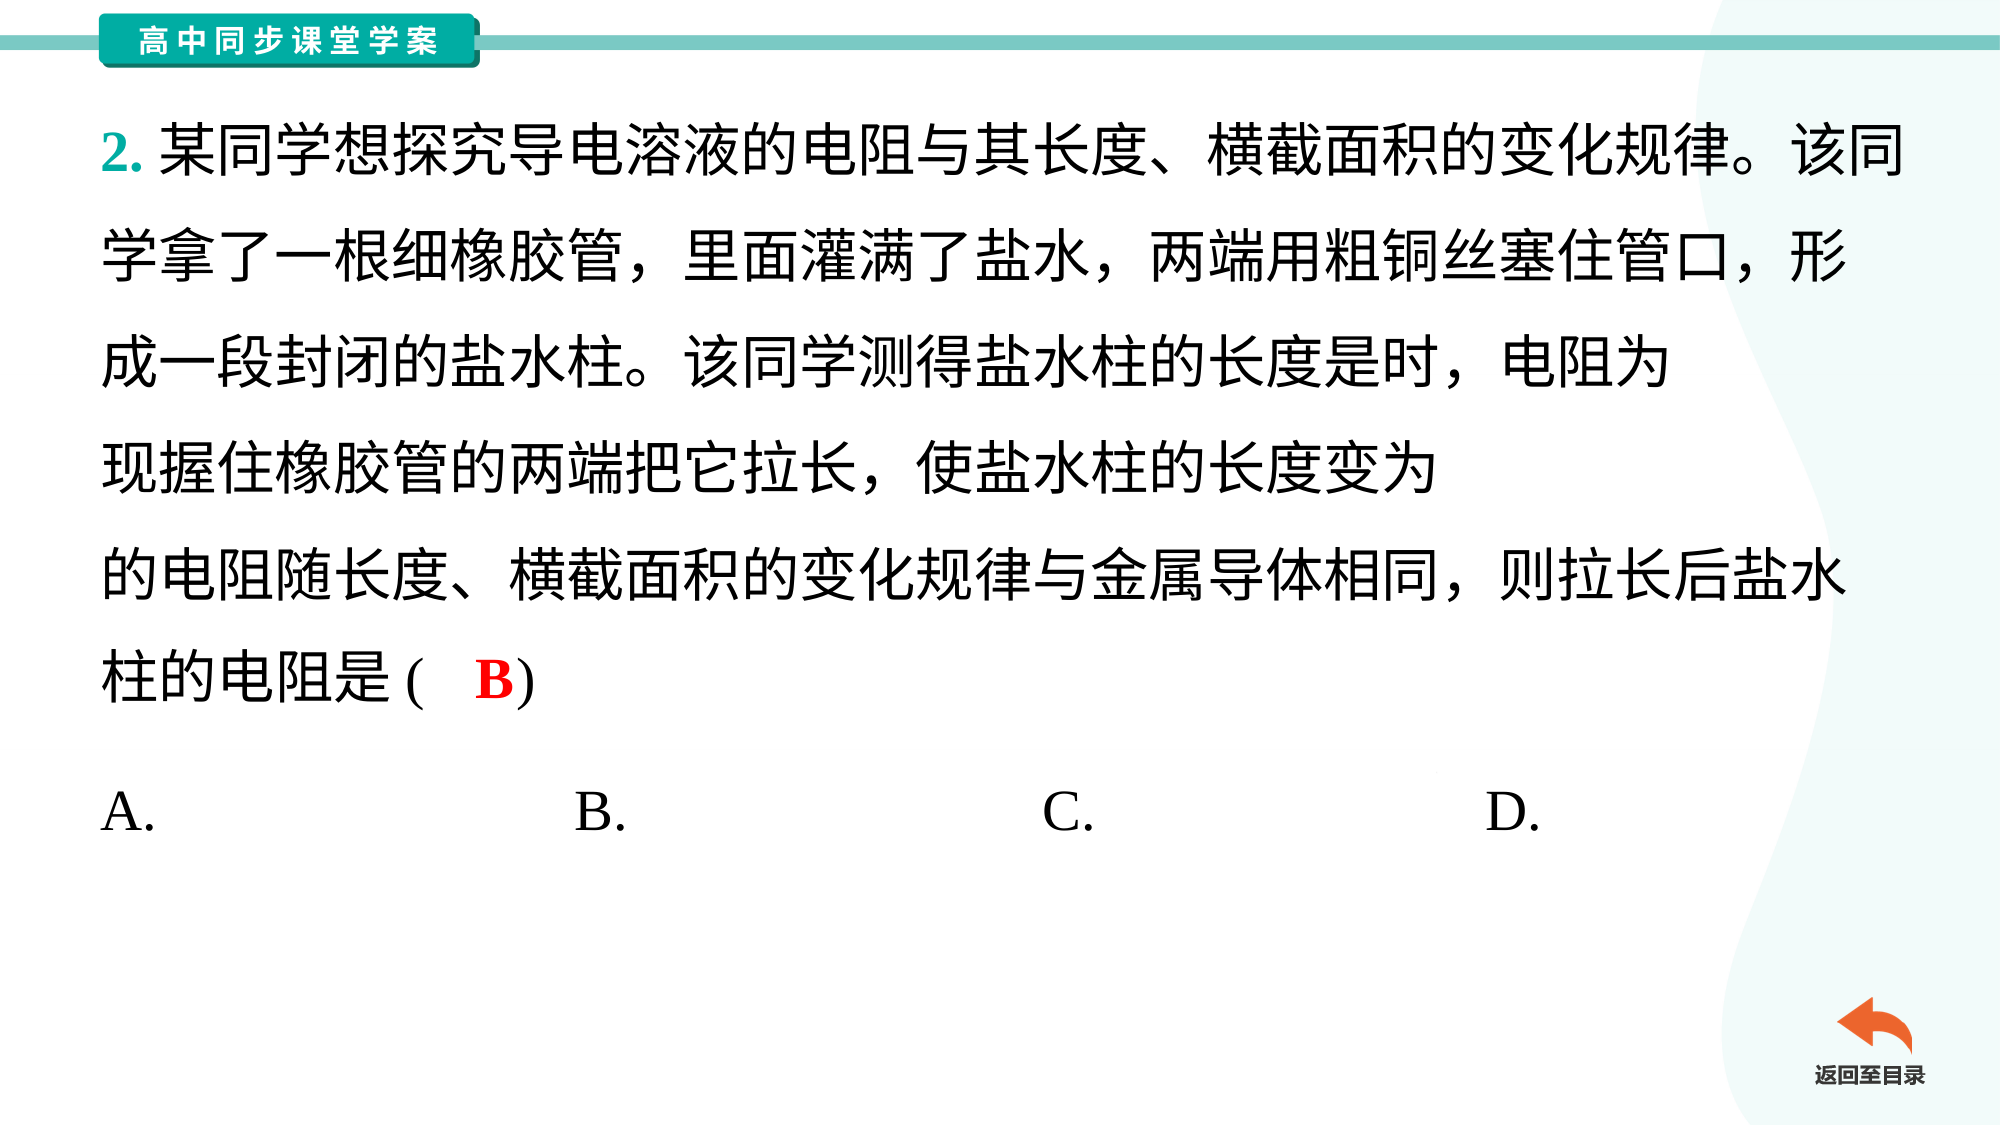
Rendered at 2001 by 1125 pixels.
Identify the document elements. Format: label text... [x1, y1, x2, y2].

text_box B [454, 605, 536, 699]
picture [0, 0, 2000, 1125]
